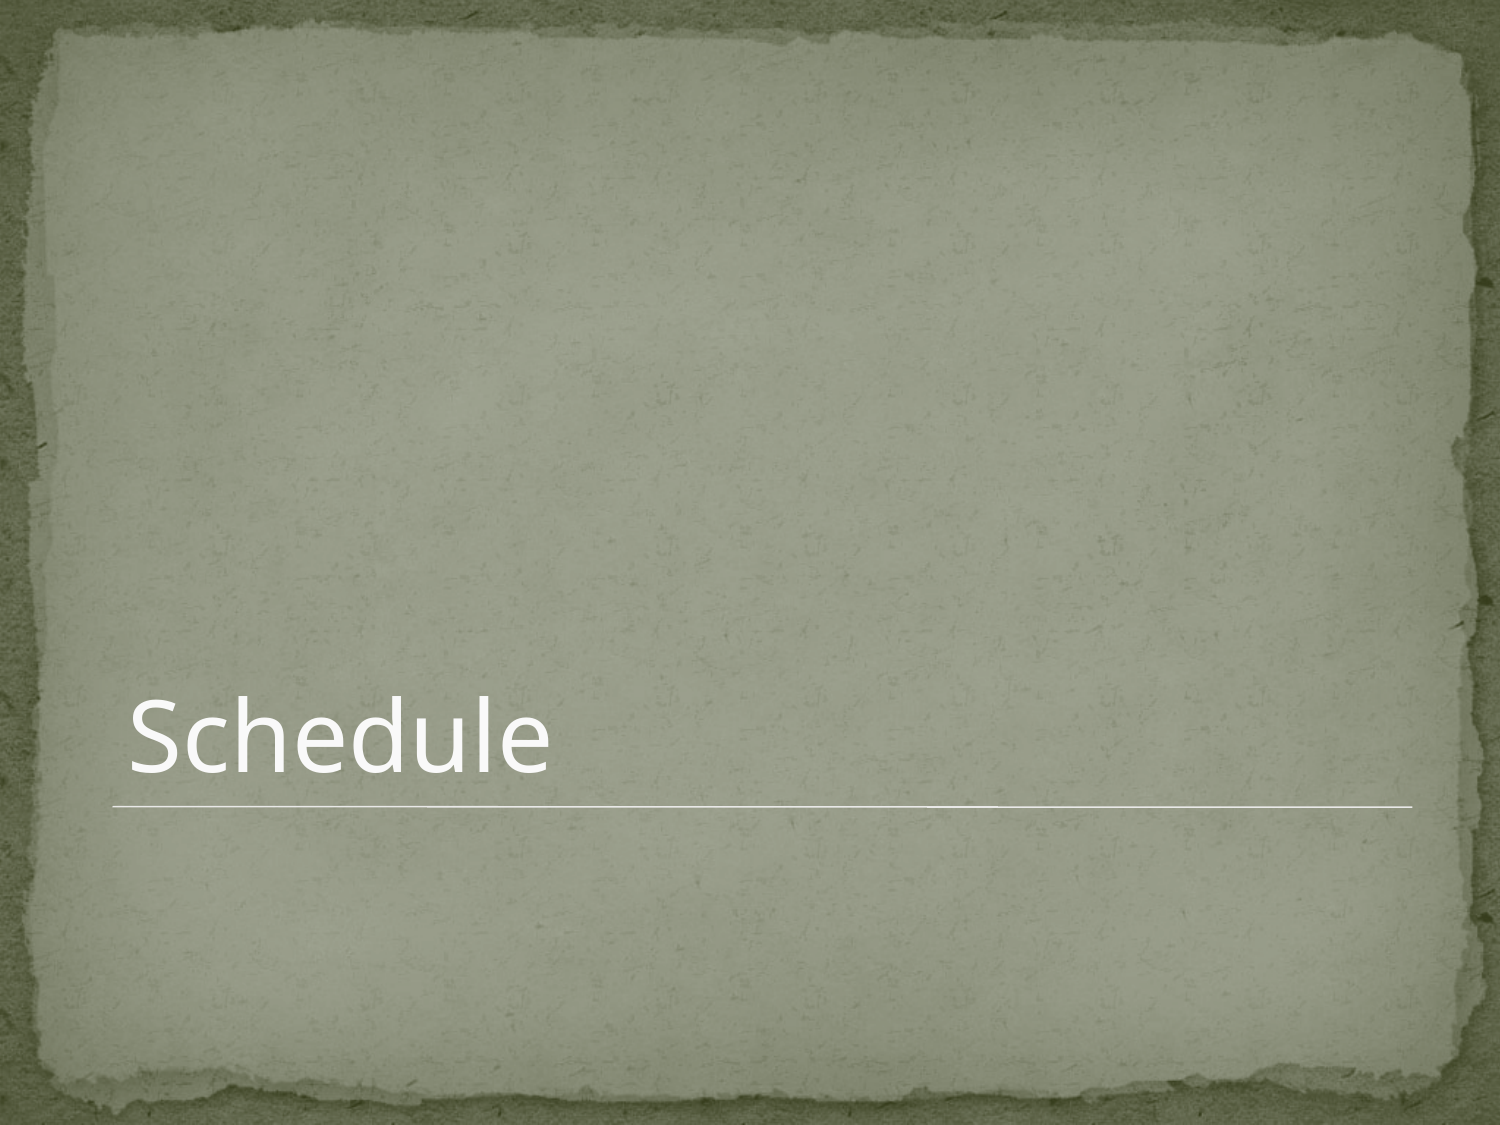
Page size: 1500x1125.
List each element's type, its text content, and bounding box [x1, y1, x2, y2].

title Schedule [112, 575, 1413, 800]
picture [0, 0, 1500, 1125]
